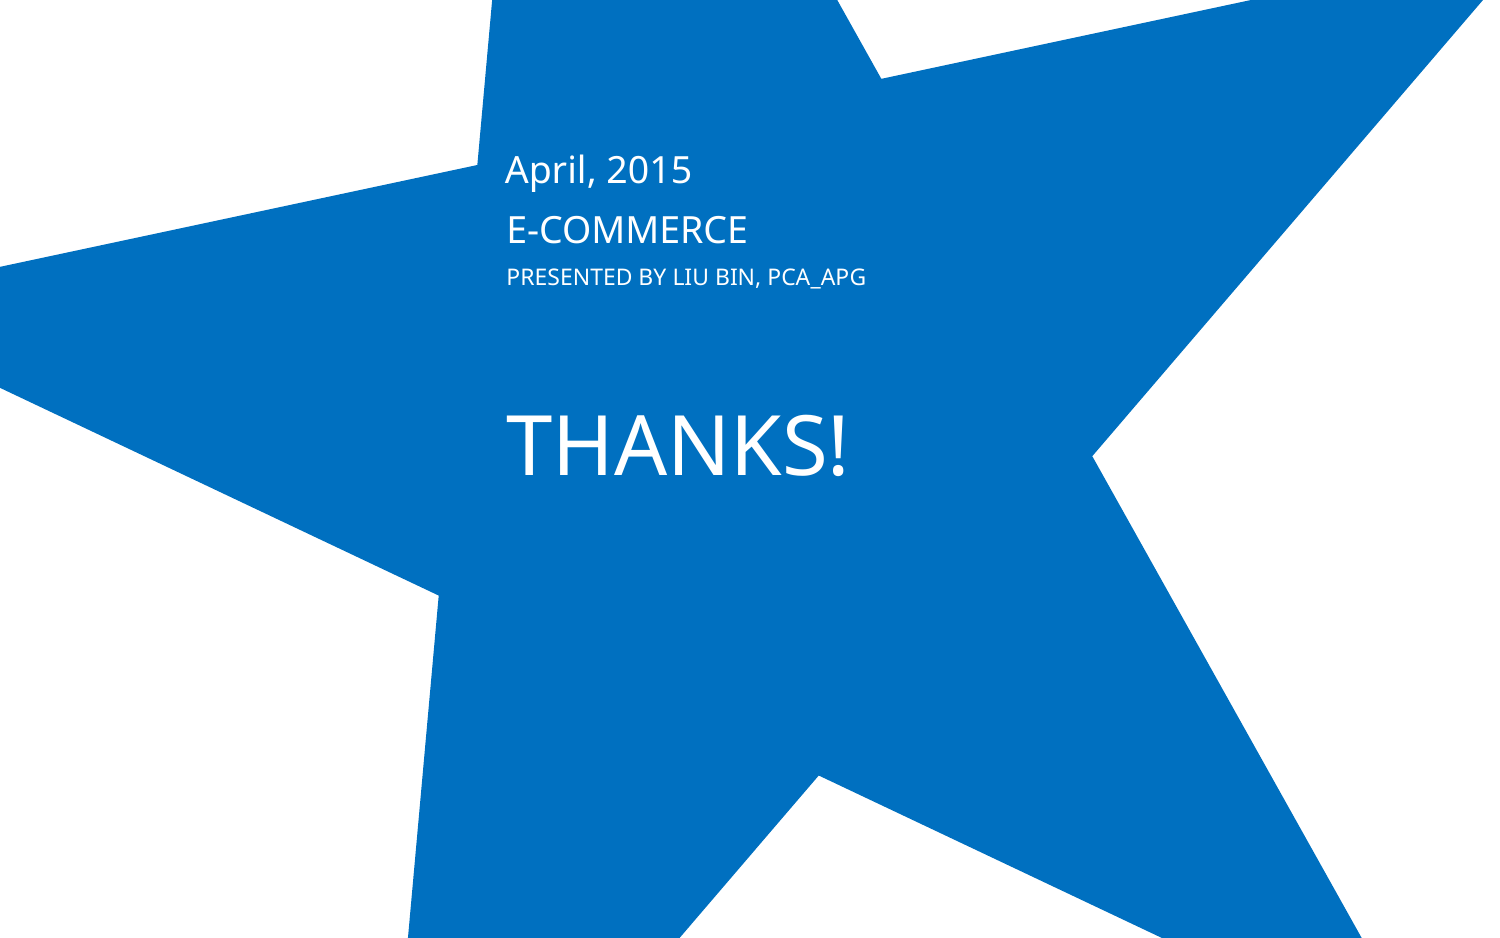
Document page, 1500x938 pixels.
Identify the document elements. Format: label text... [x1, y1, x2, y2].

text_box PRESENTED BY LIU BIN, PCA_APG [491, 259, 1071, 298]
text_box April, 2015 [490, 138, 1010, 198]
text_box E-COMMERCE [491, 198, 1093, 259]
text_box THANKS! [491, 384, 976, 500]
text_box [0, 0, 1483, 938]
